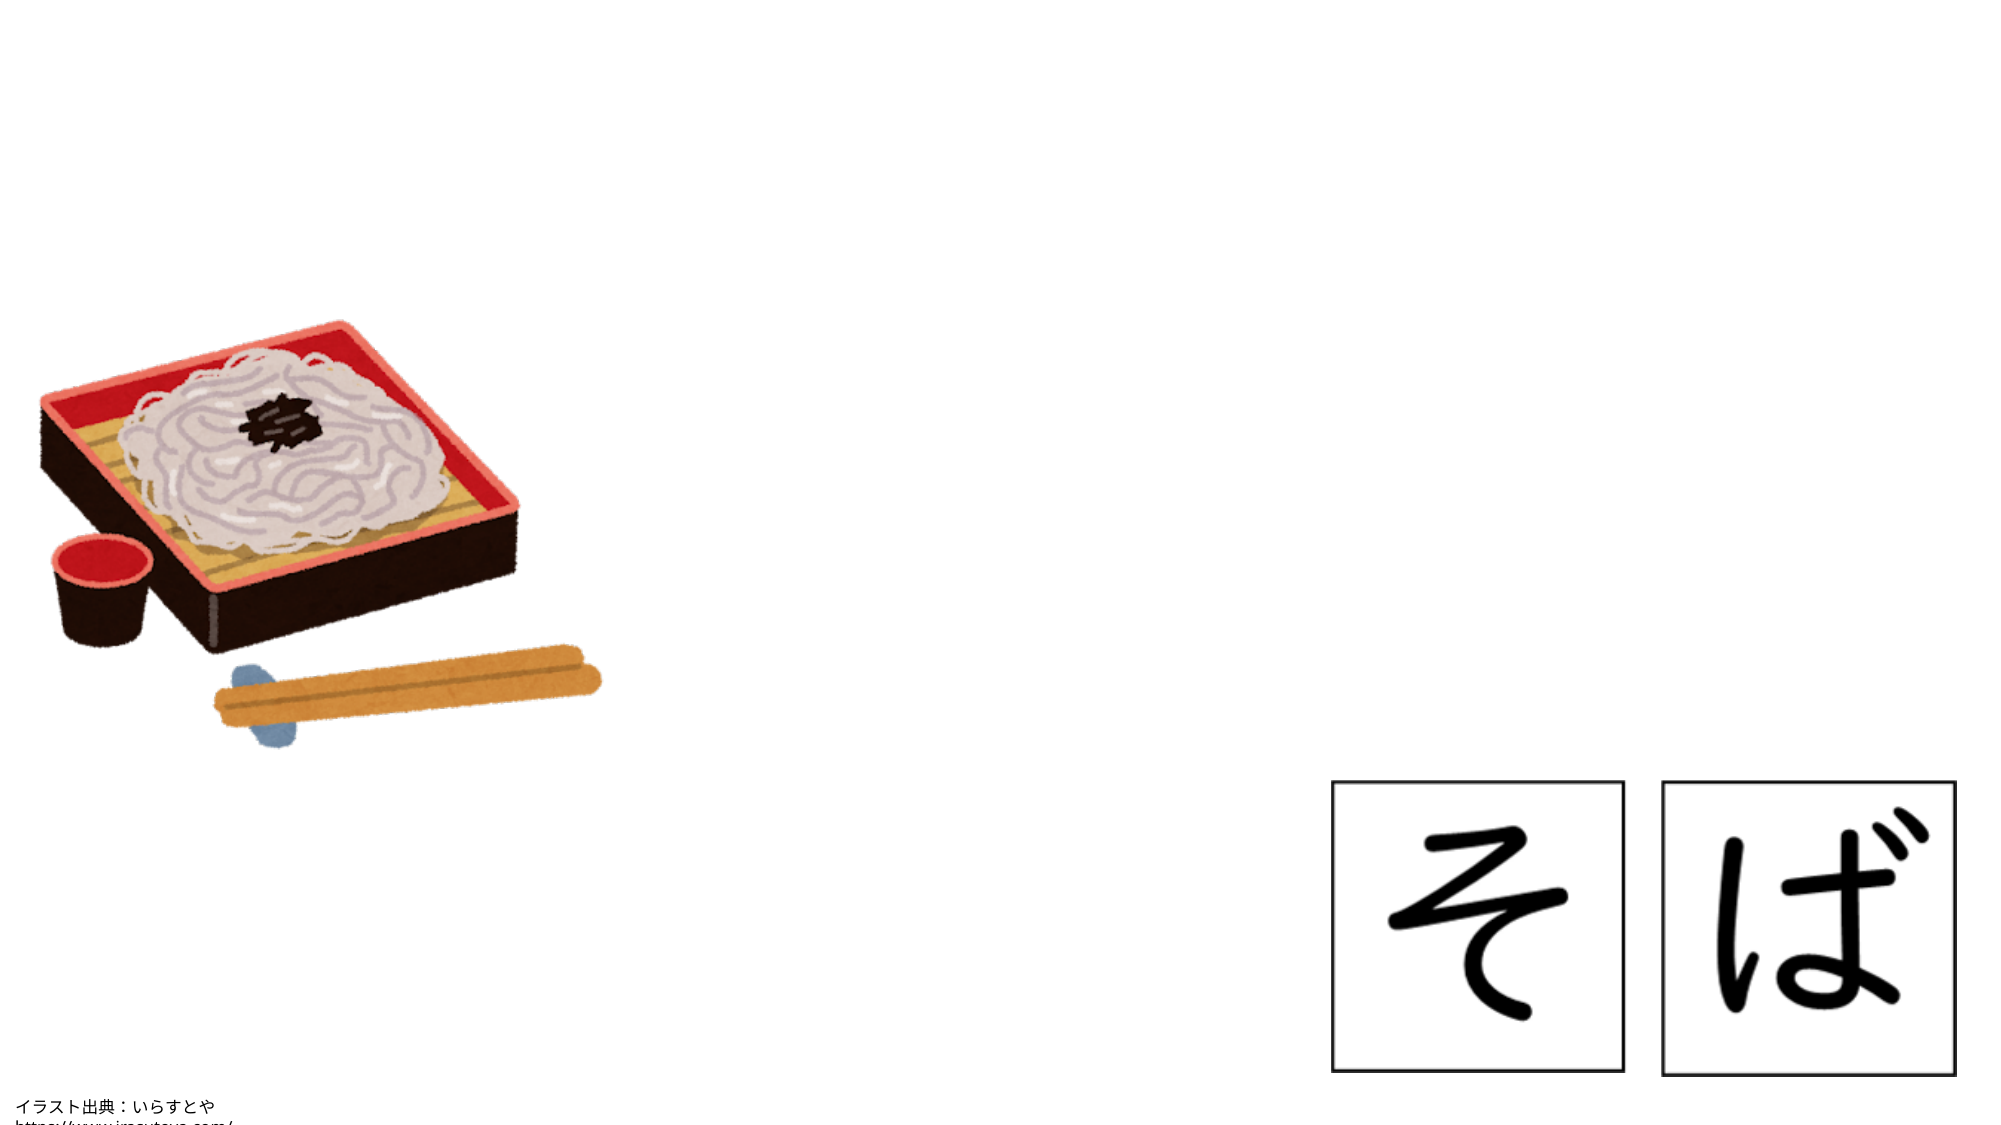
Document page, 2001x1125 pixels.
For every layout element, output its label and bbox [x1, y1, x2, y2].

picture [1331, 780, 1627, 1074]
picture [1661, 779, 1957, 1077]
list [20, 247, 614, 786]
